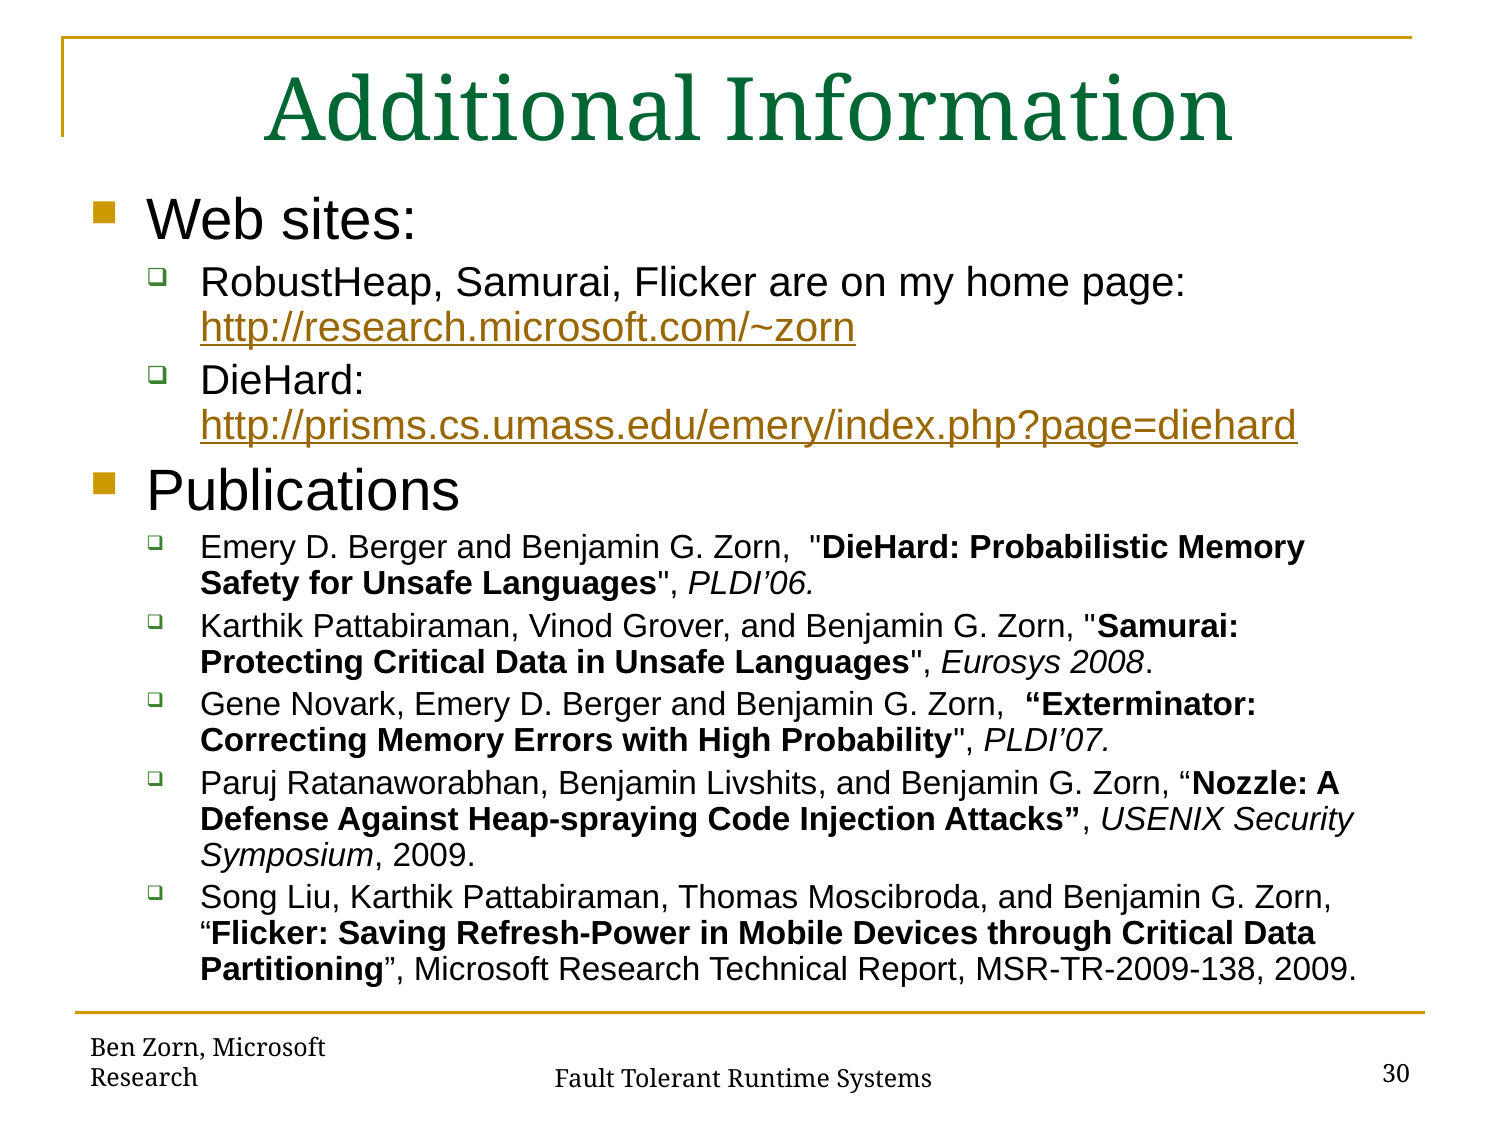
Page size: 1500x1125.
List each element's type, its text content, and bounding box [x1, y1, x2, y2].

slide_number 30 [1074, 1023, 1426, 1100]
list Web sites: RobustHeap, Samurai, Flicker are on my home page: http://research.microsoft.com/~zorn DieHard: http://prisms.cs.umass.edu/emery/index.php?page=diehard Publications Emery D. Berger and Benjamin G. Zorn, "DieHard: Probabilistic Memory Safety for Unsafe Languages", PLDI’06. Karthik Pattabiraman, Vinod Grover, and Benjamin G. Zorn, "Samurai: Protecting Critical Data in Unsafe Languages", Eurosys 2008. Gene Novark, Emery D. Berger and Benjamin G. Zorn, “Exterminator: Correcting Memory Errors with High Probability", PLDI’07. Paruj Ratanaworabhan, Benjamin Livshits, and Benjamin G. Zorn, “Nozzle: A Defense Against Heap-spraying Code Injection Attacks”, USENIX Security Symposium, 2009. Song Liu, Karthik Pattabiraman, Thomas Moscibroda, and Benjamin G. Zorn, “Flicker: Saving Refresh-Power in Mobile Devices through Critical Data Partitioning”, Microsoft Research Technical Report, MSR-TR-2009-138, 2009. [74, 181, 1426, 976]
slide_number Ben Zorn, Microsoft Research [74, 1023, 426, 1100]
footer Fault Tolerant Runtime Systems [449, 1024, 1038, 1101]
title Additional Information [74, 45, 1426, 144]
